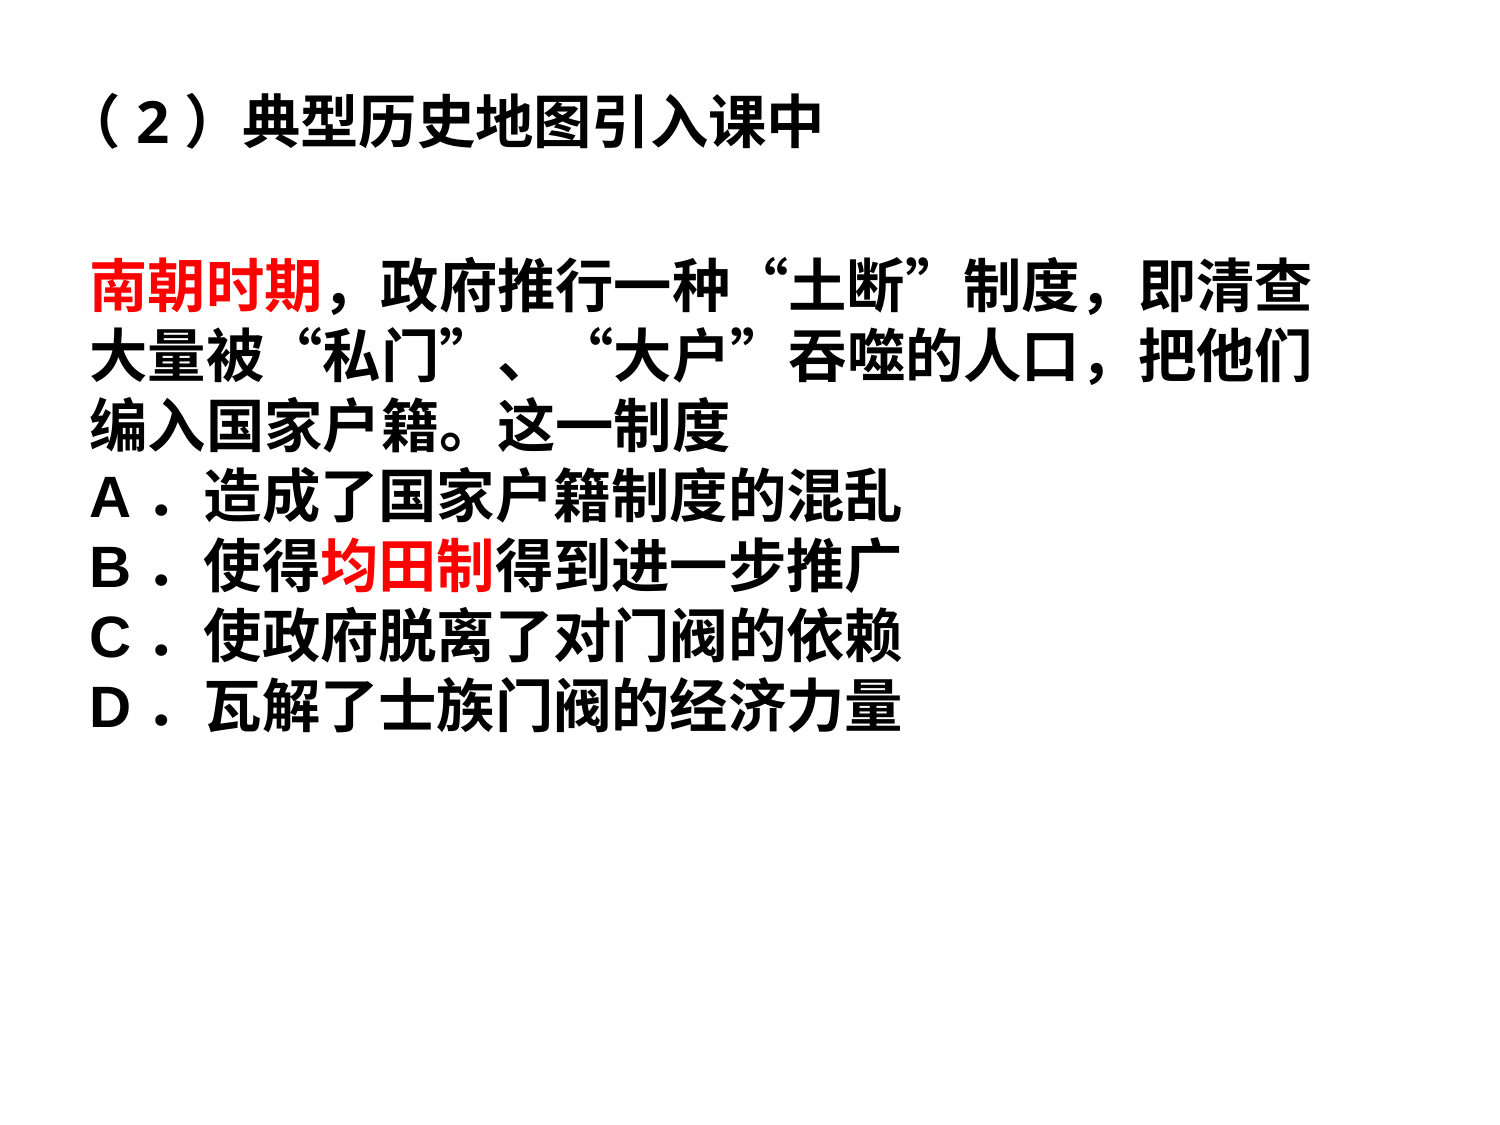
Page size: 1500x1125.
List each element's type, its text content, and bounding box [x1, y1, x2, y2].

text_box 南朝时期，政府推行一种“土断”制度，即清查大量被“私门”、“大户”吞噬的人口，把他们编入国家户籍。这一制度 A．造成了国家户籍制度的混乱 B．使得均田制得到进一步推广 C．使政府脱离了对门阀的依赖 D．瓦解了士族门阀的经济力量 [74, 241, 1338, 837]
text_box （2）典型历史地图引入课中 [48, 77, 840, 163]
